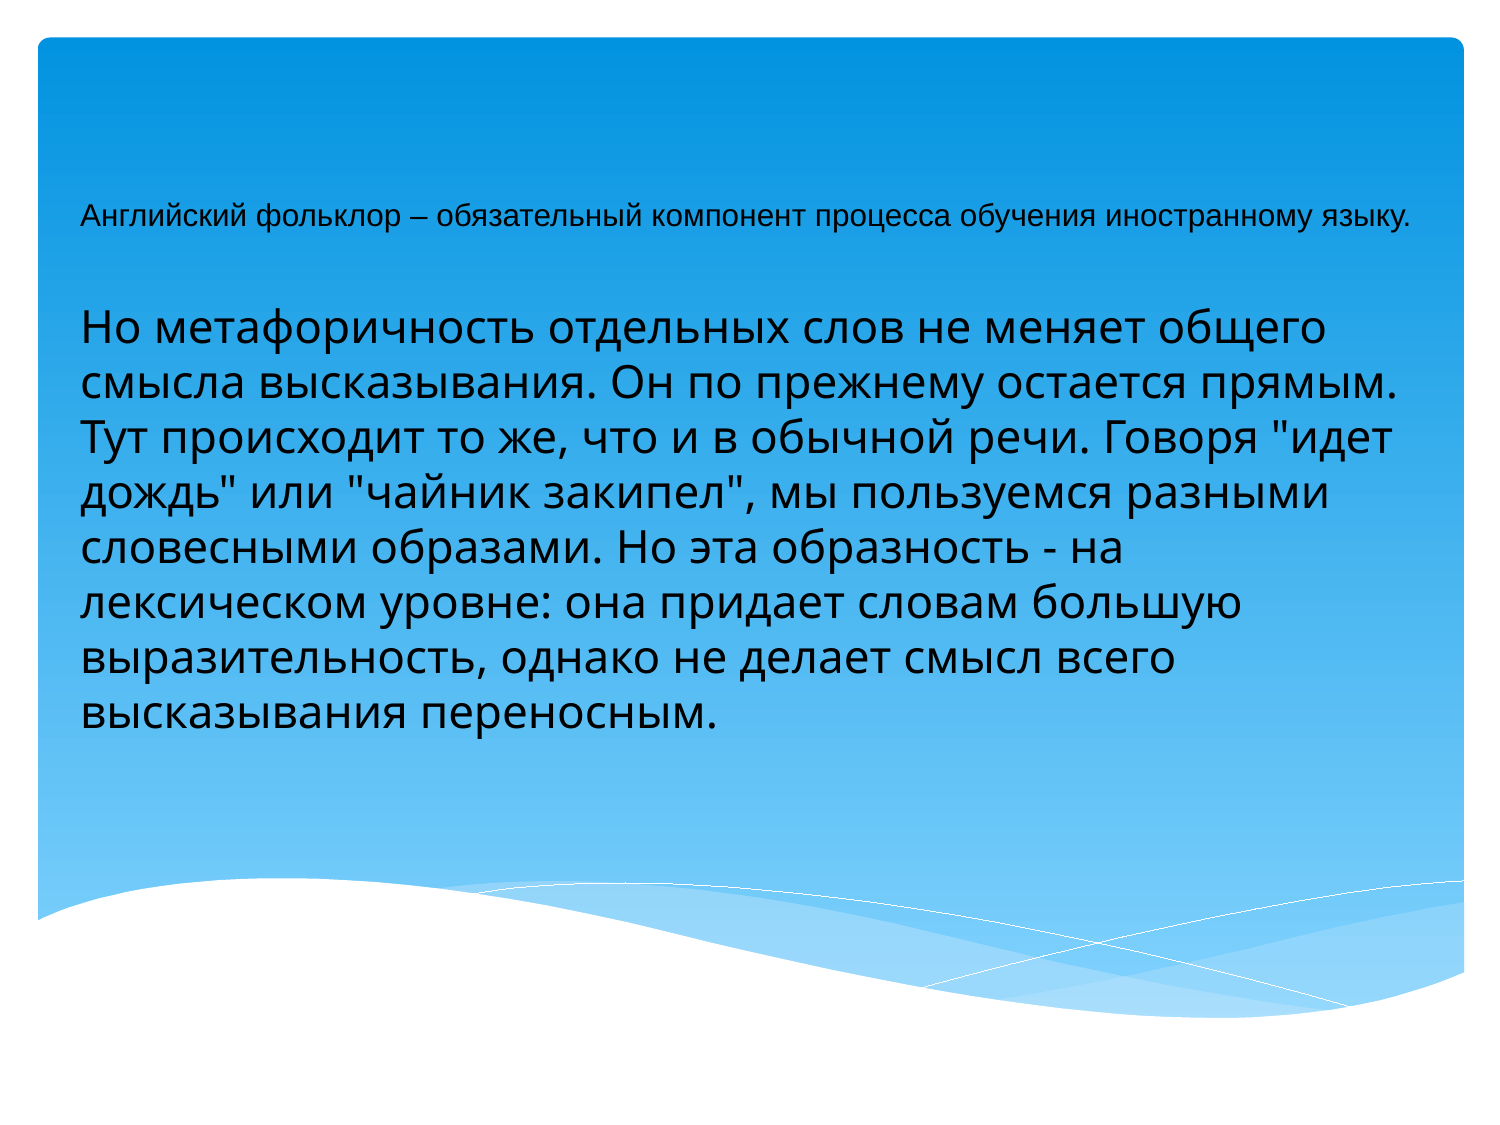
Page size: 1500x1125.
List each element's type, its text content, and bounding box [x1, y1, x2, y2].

title Английский фольклор – обязательный компонент процесса обучения иностранному языку. [64, 66, 1428, 290]
subtitle Но метафоричность отдельных слов не меняет общего смысла высказывания. Он по прежнему остается прямым. Тут происходит то же, что и в обычной речи. Говоря "идет дождь" или "чайник закипел", мы пользуемся разными словесными образами. Но эта образность - на лексическом уровне: она придает словам большую выразительность, однако не делает смысл всего высказывания переносным. [64, 290, 1428, 1093]
